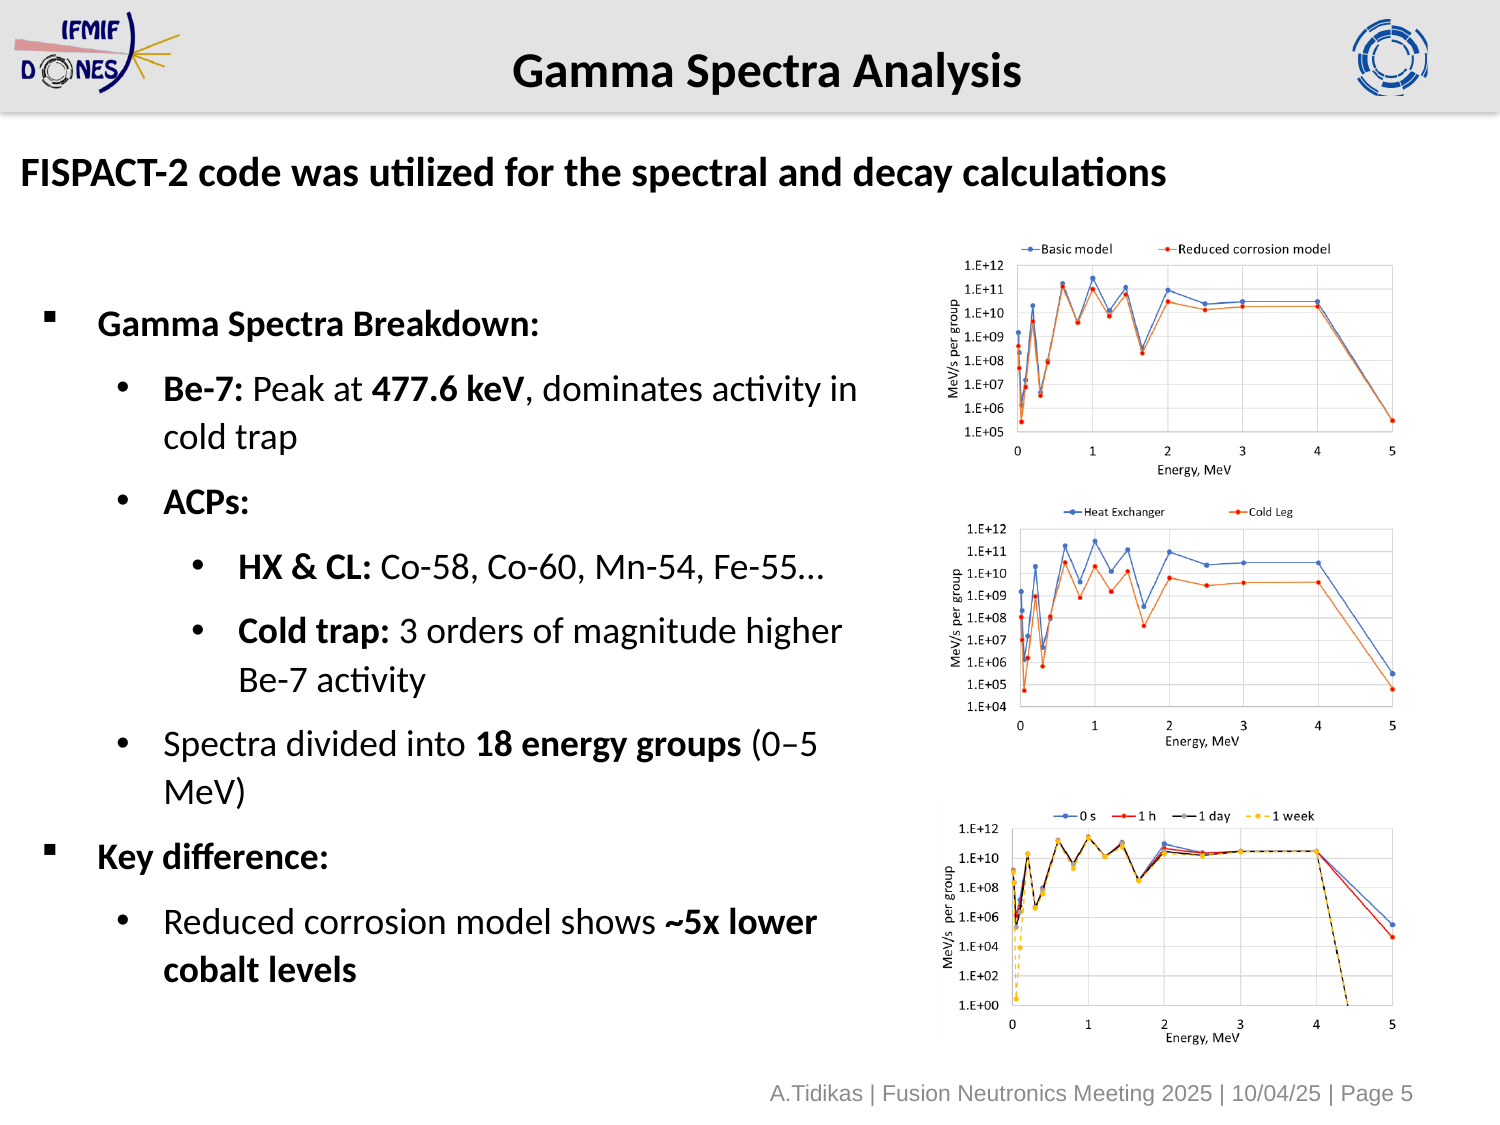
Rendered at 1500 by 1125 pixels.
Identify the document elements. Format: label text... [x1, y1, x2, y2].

footer A.Tidikas | Fusion Neutronics Meeting 2025 | 10/04/25 | Page 5 [76, 1070, 1429, 1115]
title Gamma Spectra Analysis [206, 26, 1329, 102]
text_box FISPACT-2 code was utilized for the spectral and decay calculations [5, 137, 1500, 202]
picture [936, 498, 1409, 754]
picture [936, 232, 1409, 481]
picture [5, 7, 180, 102]
picture [936, 798, 1409, 1047]
text_box Gamma Spectra Breakdown: Be-7: Peak at 477.6 keV, dominates activity in cold trap ACPs: HX & CL: Co-58, Co-60, Mn-54, Fe-55… Cold trap: 3 orders of magnitude higher Be-7 activity Spectra divided into 18 energy groups (0–5 MeV) Key difference: Reduced corrosion model shows ~5x lower cobalt levels [26, 288, 893, 998]
